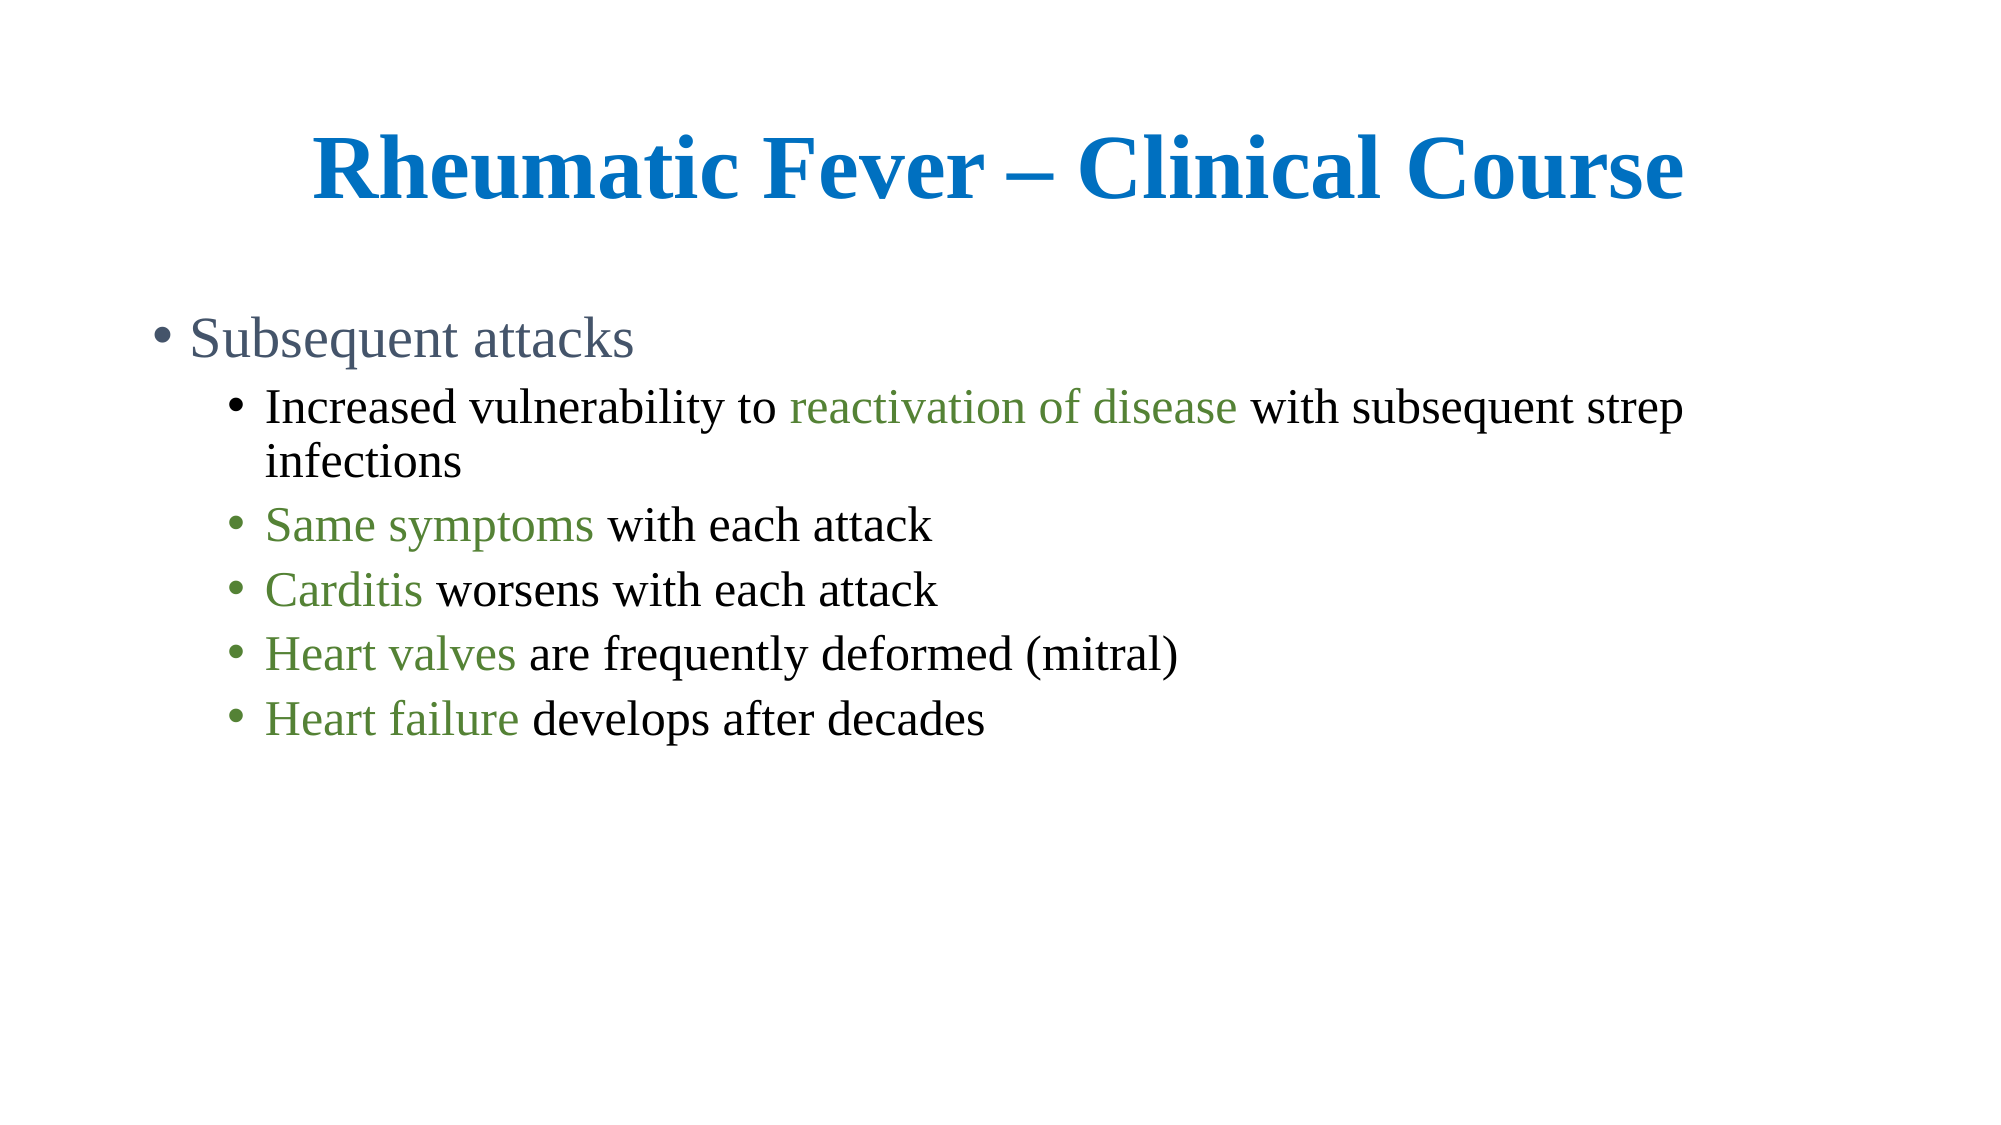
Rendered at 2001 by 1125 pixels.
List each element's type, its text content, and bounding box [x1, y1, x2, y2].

title Rheumatic Fever – Clinical Course [137, 59, 1863, 278]
list Subsequent attacks Increased vulnerability to reactivation of disease with subsequent strep infections Same symptoms with each attack Carditis worsens with each attack Heart valves are frequently deformed (mitral) Heart failure develops after decades [137, 299, 1863, 1014]
